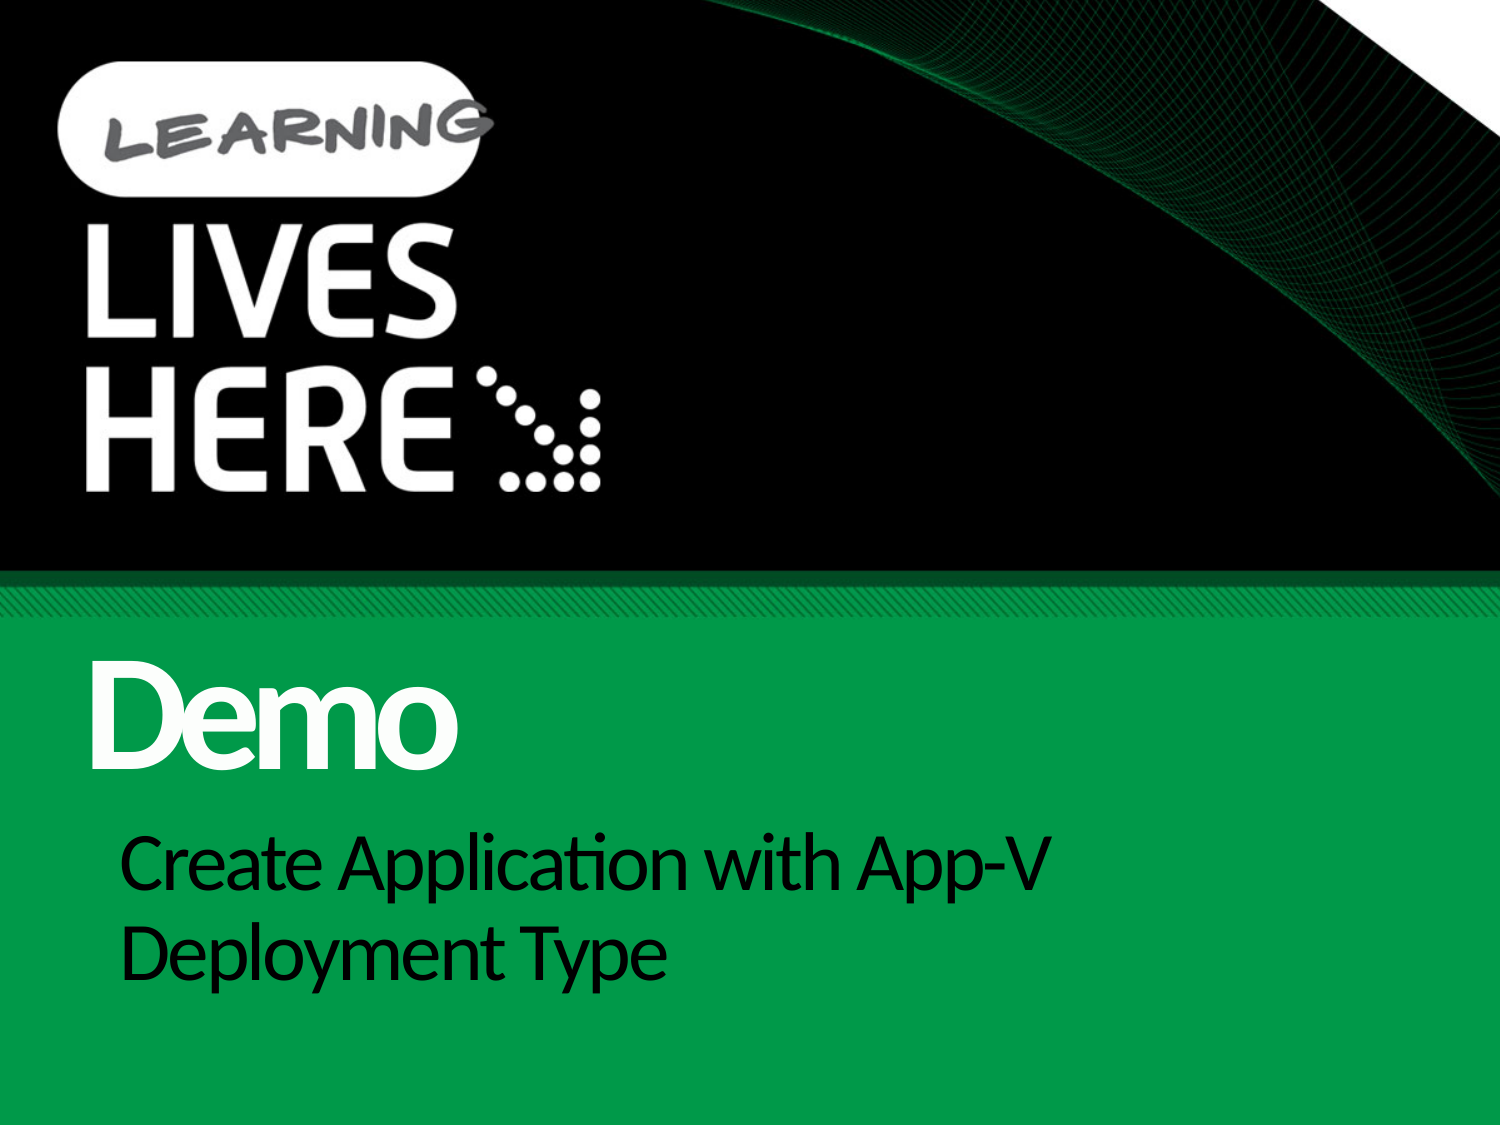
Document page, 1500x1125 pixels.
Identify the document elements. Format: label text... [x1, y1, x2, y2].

picture [0, 0, 1500, 1125]
list Demo [83, 625, 1344, 800]
title Create Application with App-V Deployment Type [119, 818, 1375, 943]
